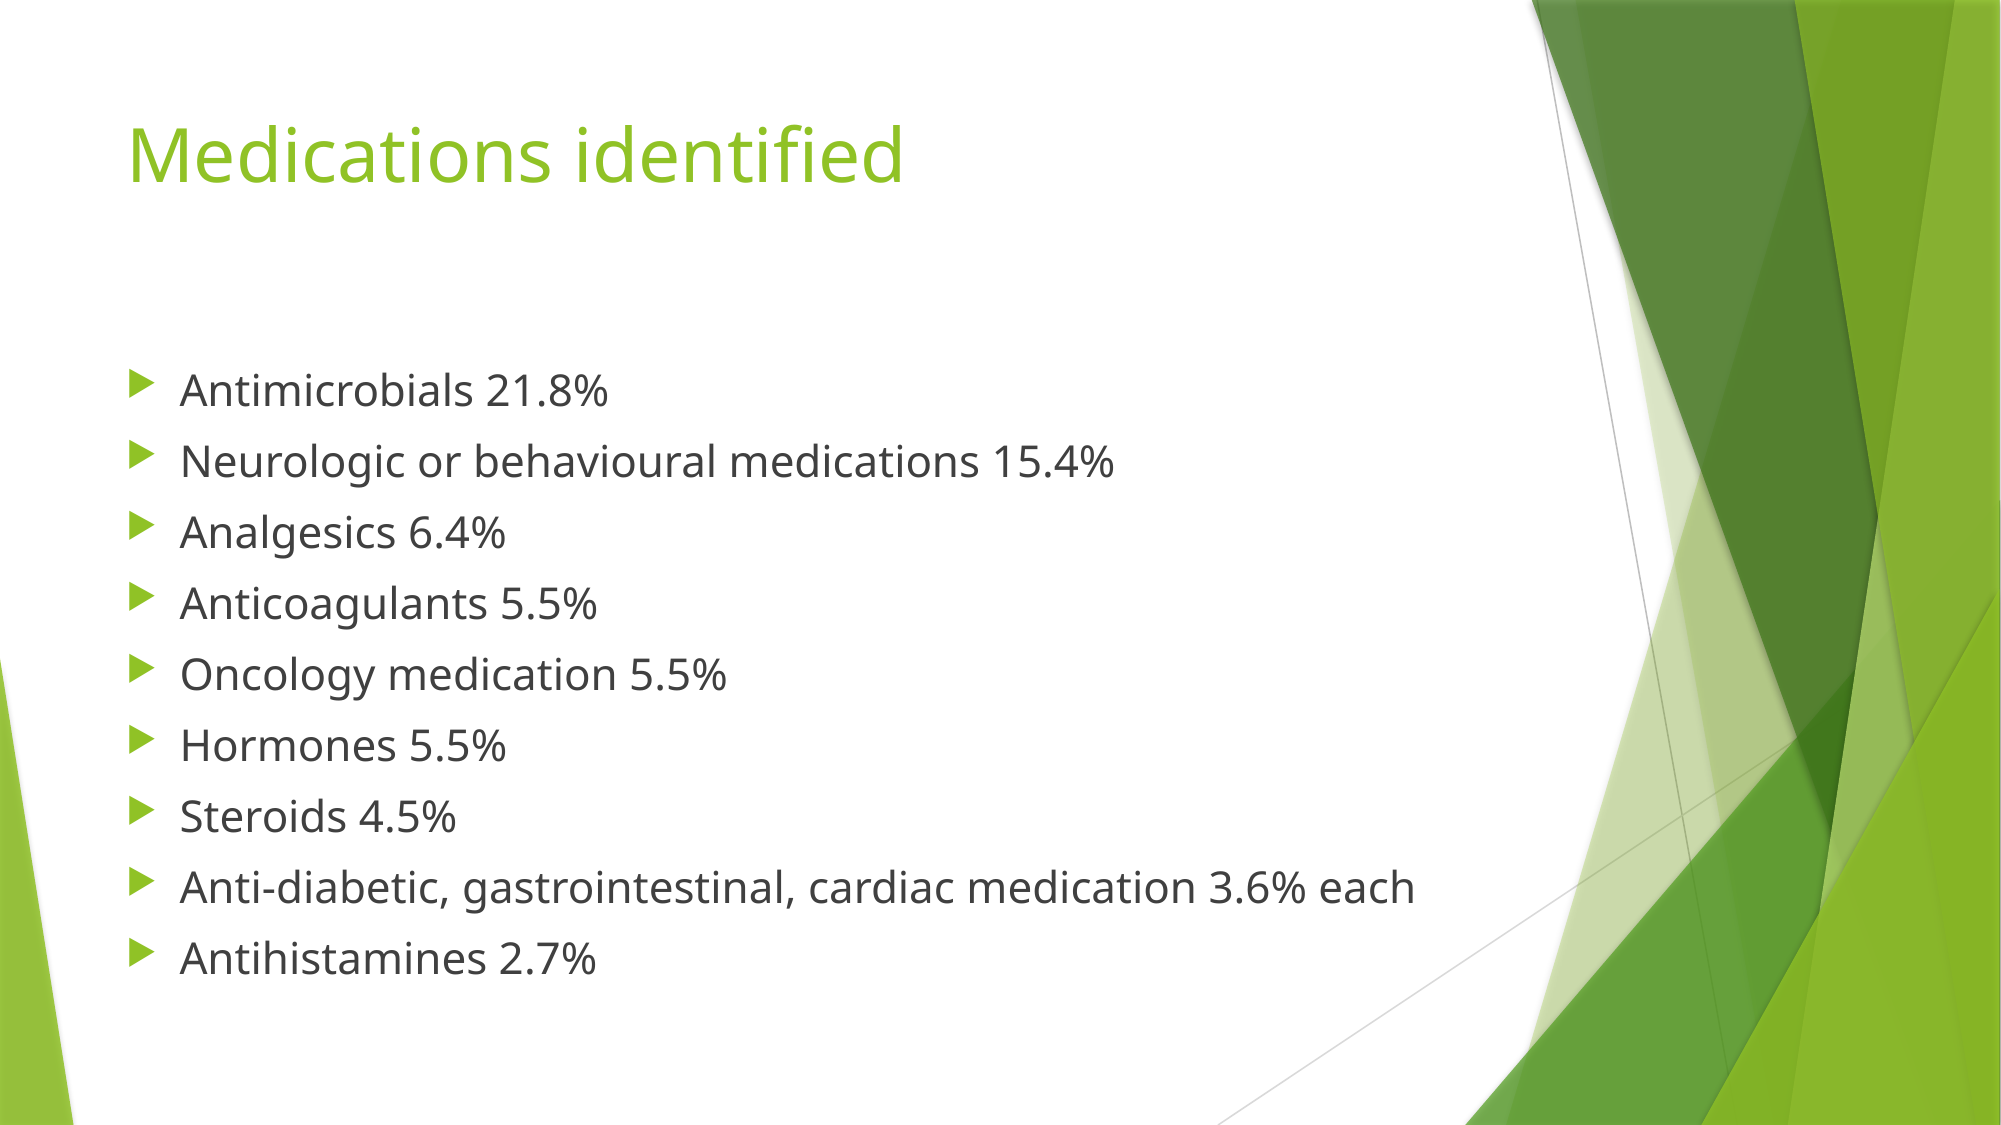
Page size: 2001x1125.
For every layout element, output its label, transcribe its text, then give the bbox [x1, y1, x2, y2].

title Medications identified [111, 99, 1522, 317]
list Antimicrobials 21.8% Neurologic or behavioural medications 15.4% Analgesics 6.4% Anticoagulants 5.5% Oncology medication 5.5% Hormones 5.5% Steroids 4.5% Anti-diabetic, gastrointestinal, cardiac medication 3.6% each Antihistamines 2.7% [111, 354, 1522, 992]
